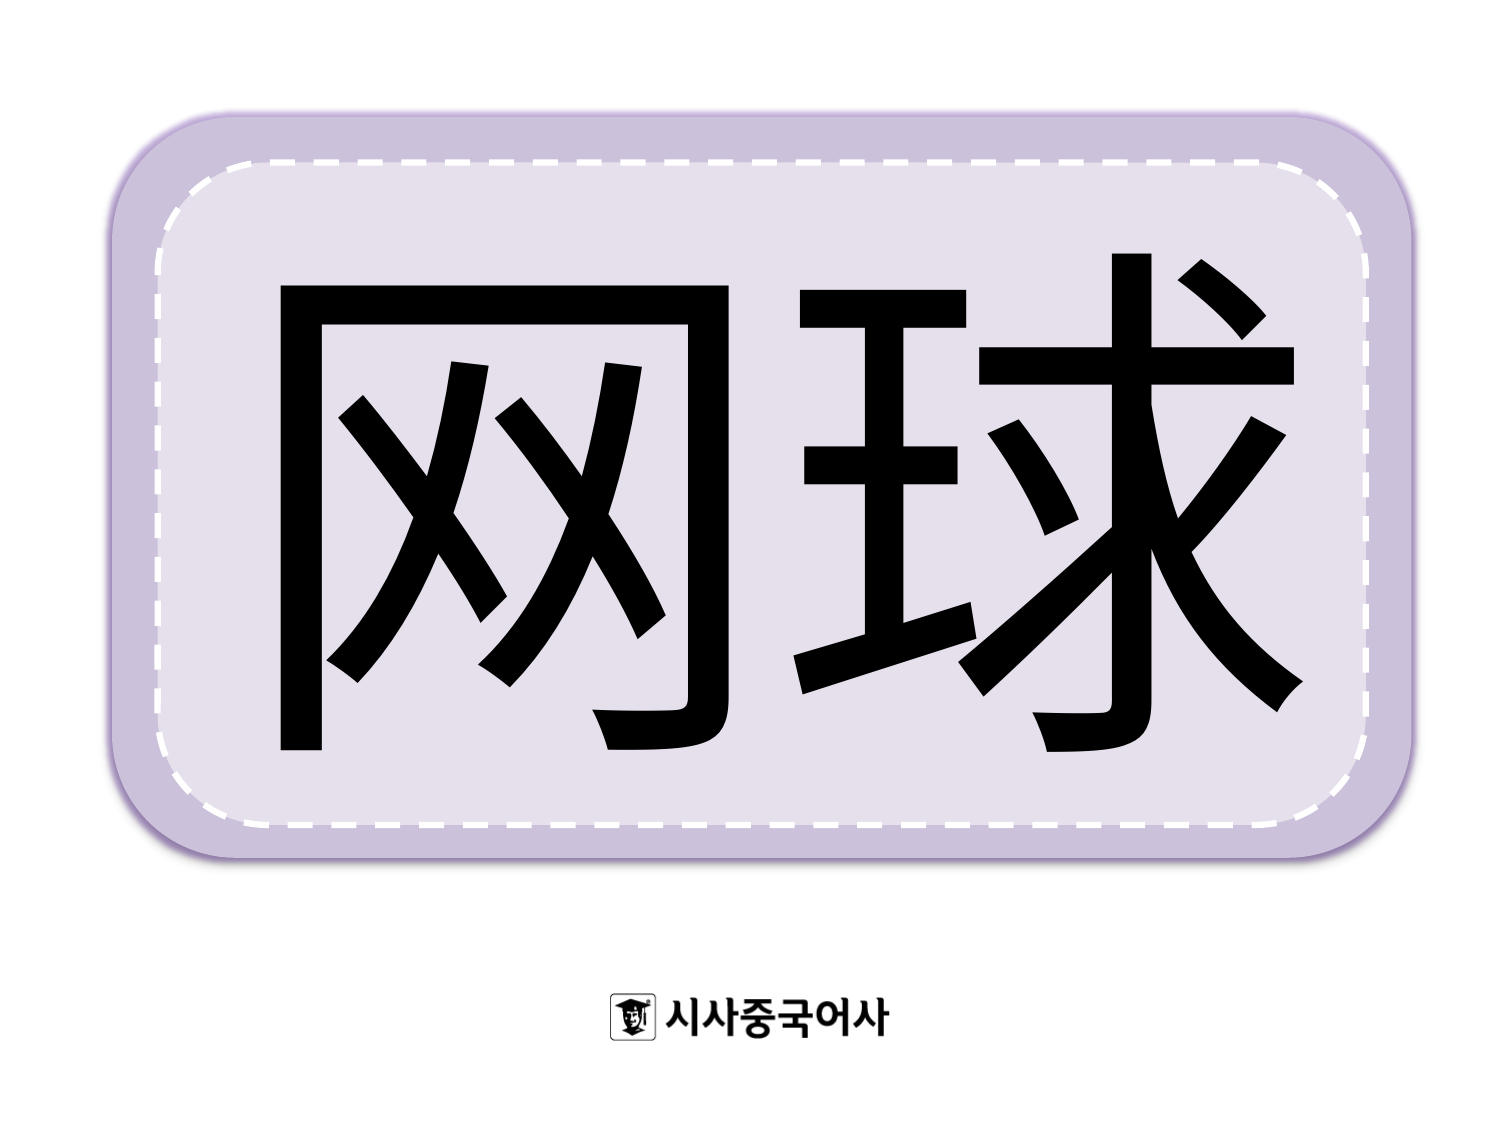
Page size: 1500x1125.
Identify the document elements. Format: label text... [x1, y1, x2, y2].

text_box 网球 [171, 160, 1380, 824]
picture [602, 987, 898, 1047]
